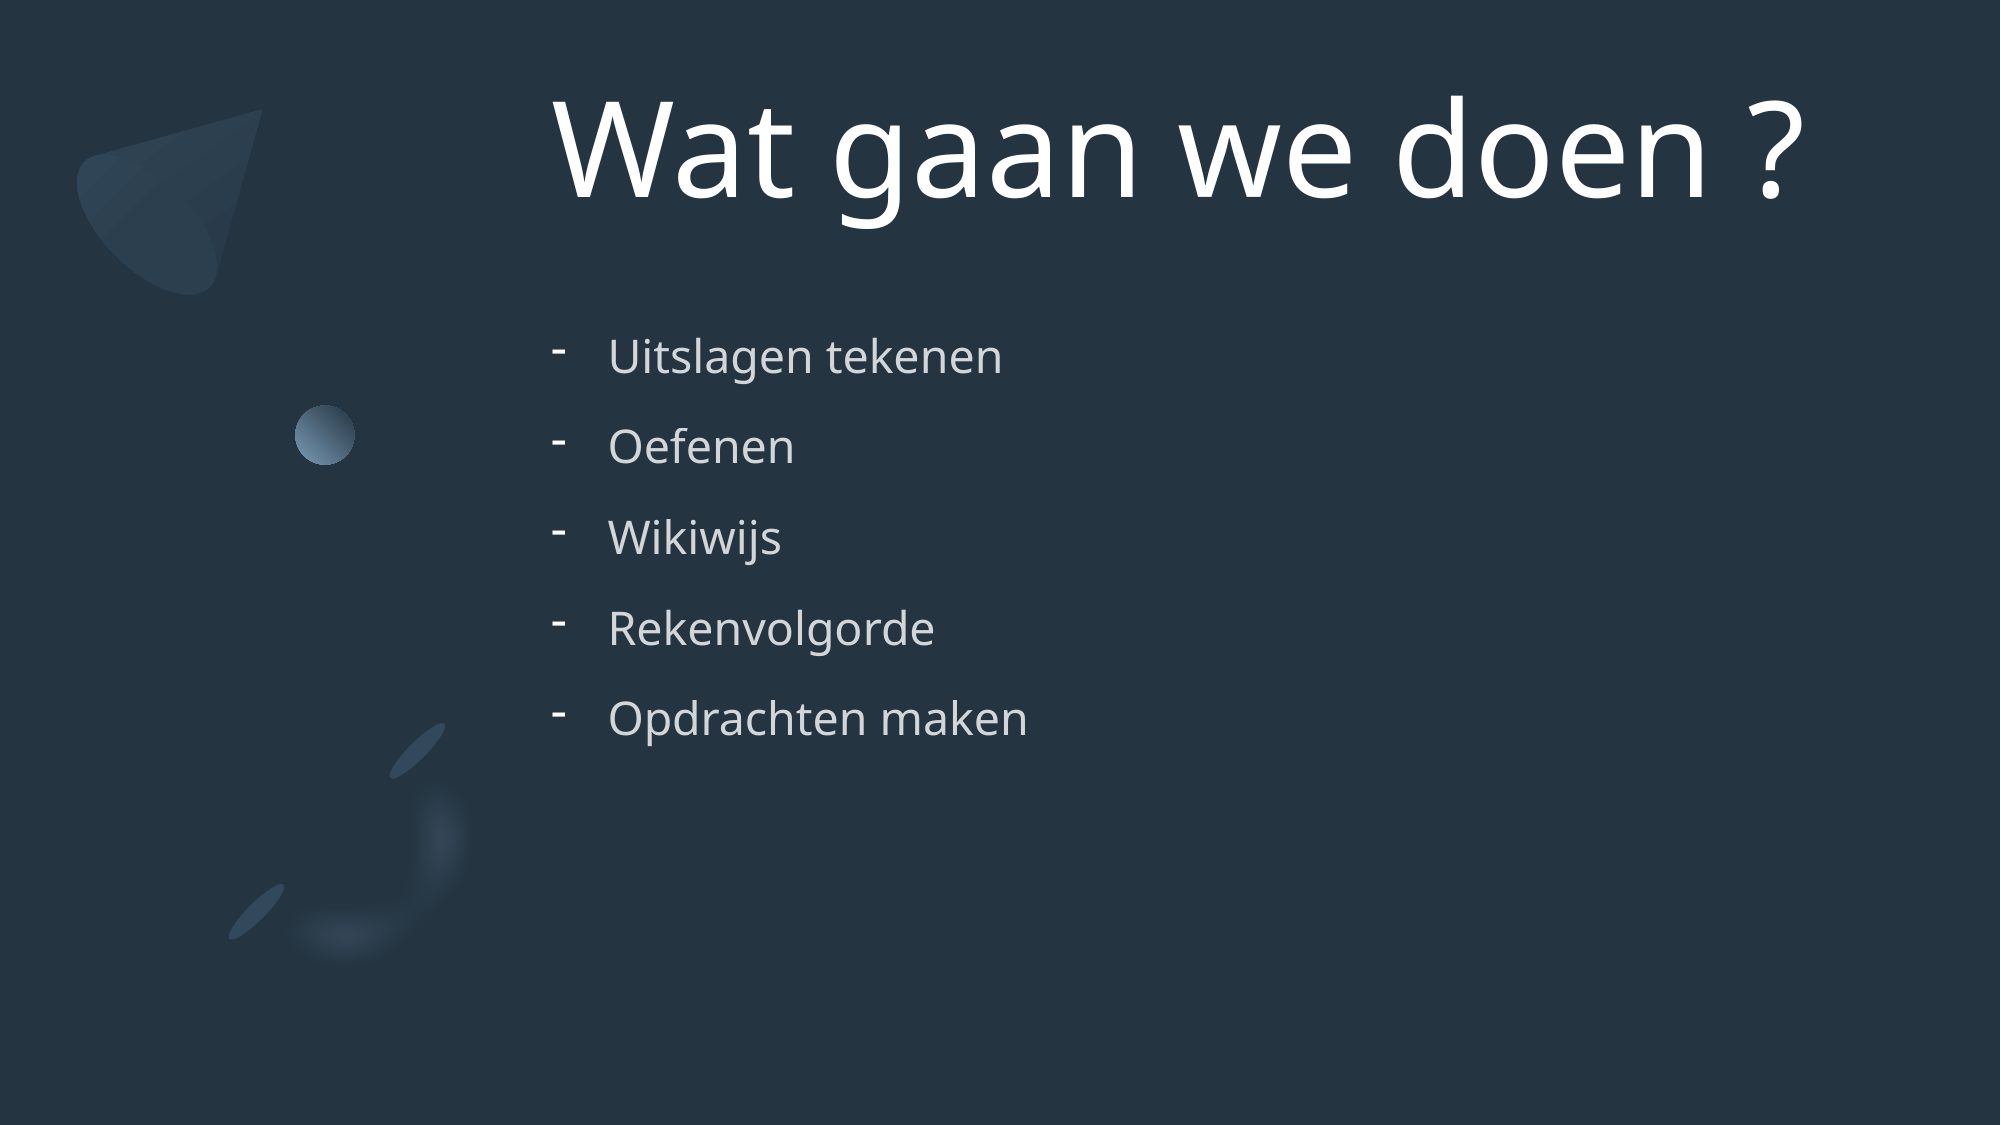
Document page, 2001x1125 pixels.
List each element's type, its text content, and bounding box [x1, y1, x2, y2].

title Wat gaan we doen ? [551, 63, 1910, 326]
subtitle Uitslagen tekenen Oefenen Wikiwijs Rekenvolgorde Opdrachten maken [551, 326, 1910, 747]
